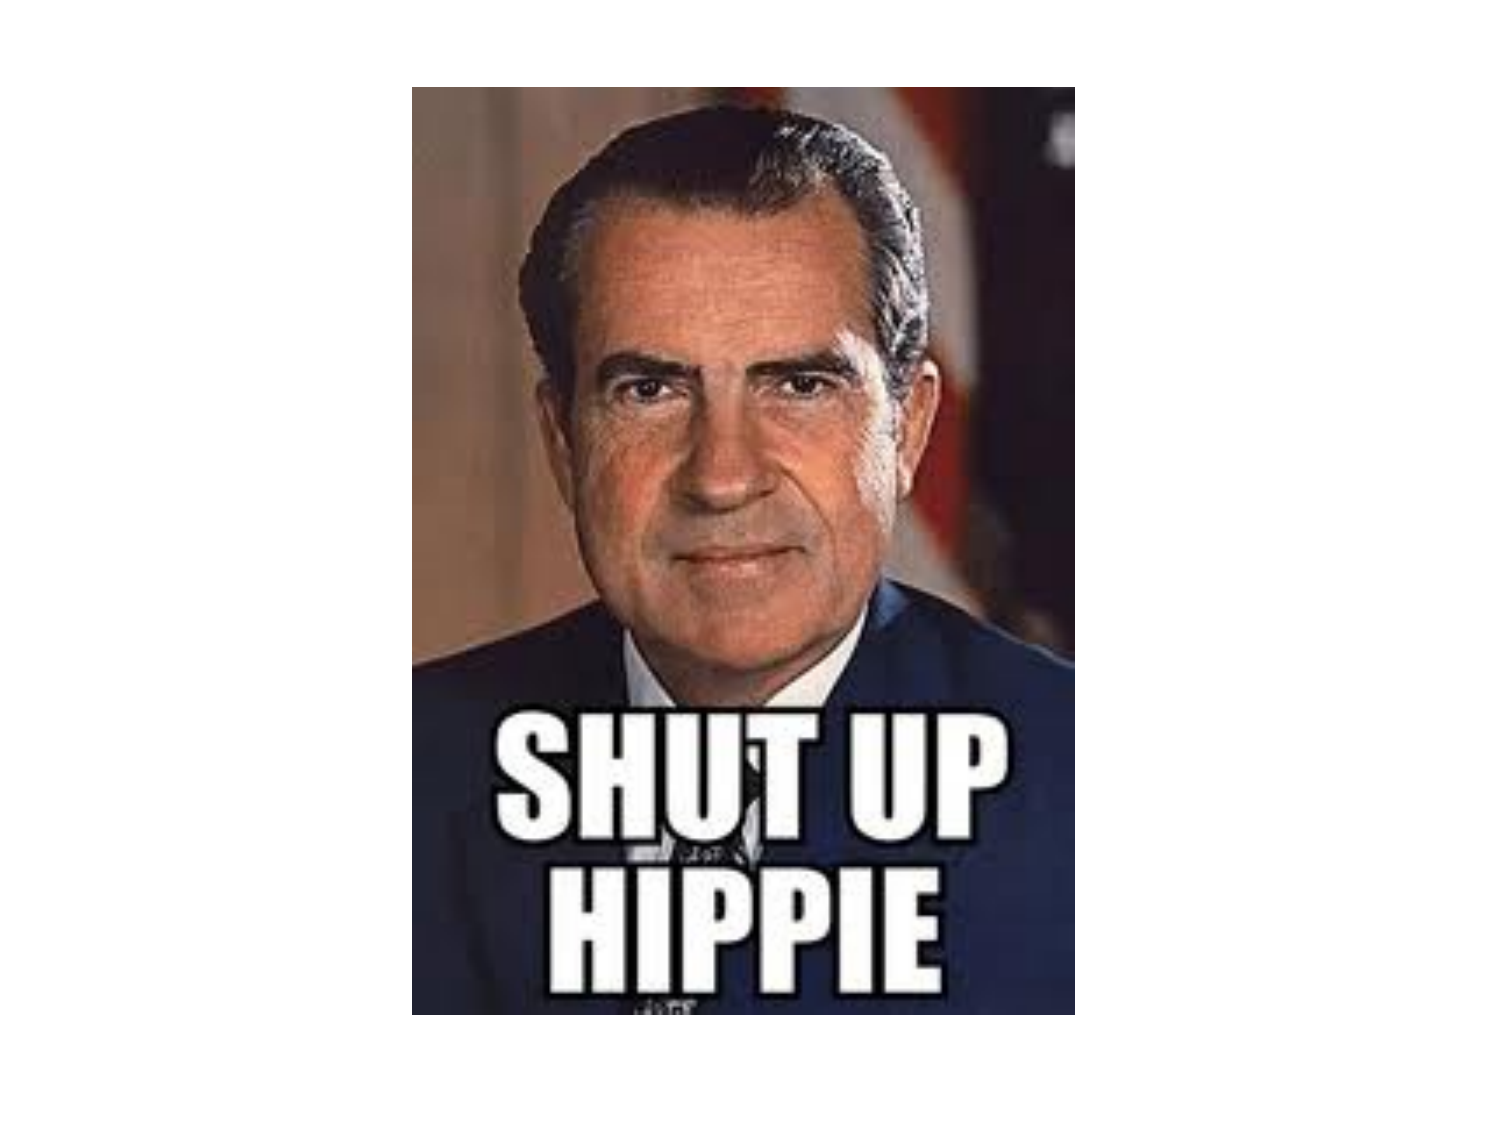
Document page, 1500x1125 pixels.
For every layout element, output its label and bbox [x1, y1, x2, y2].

list [412, 87, 1076, 1016]
